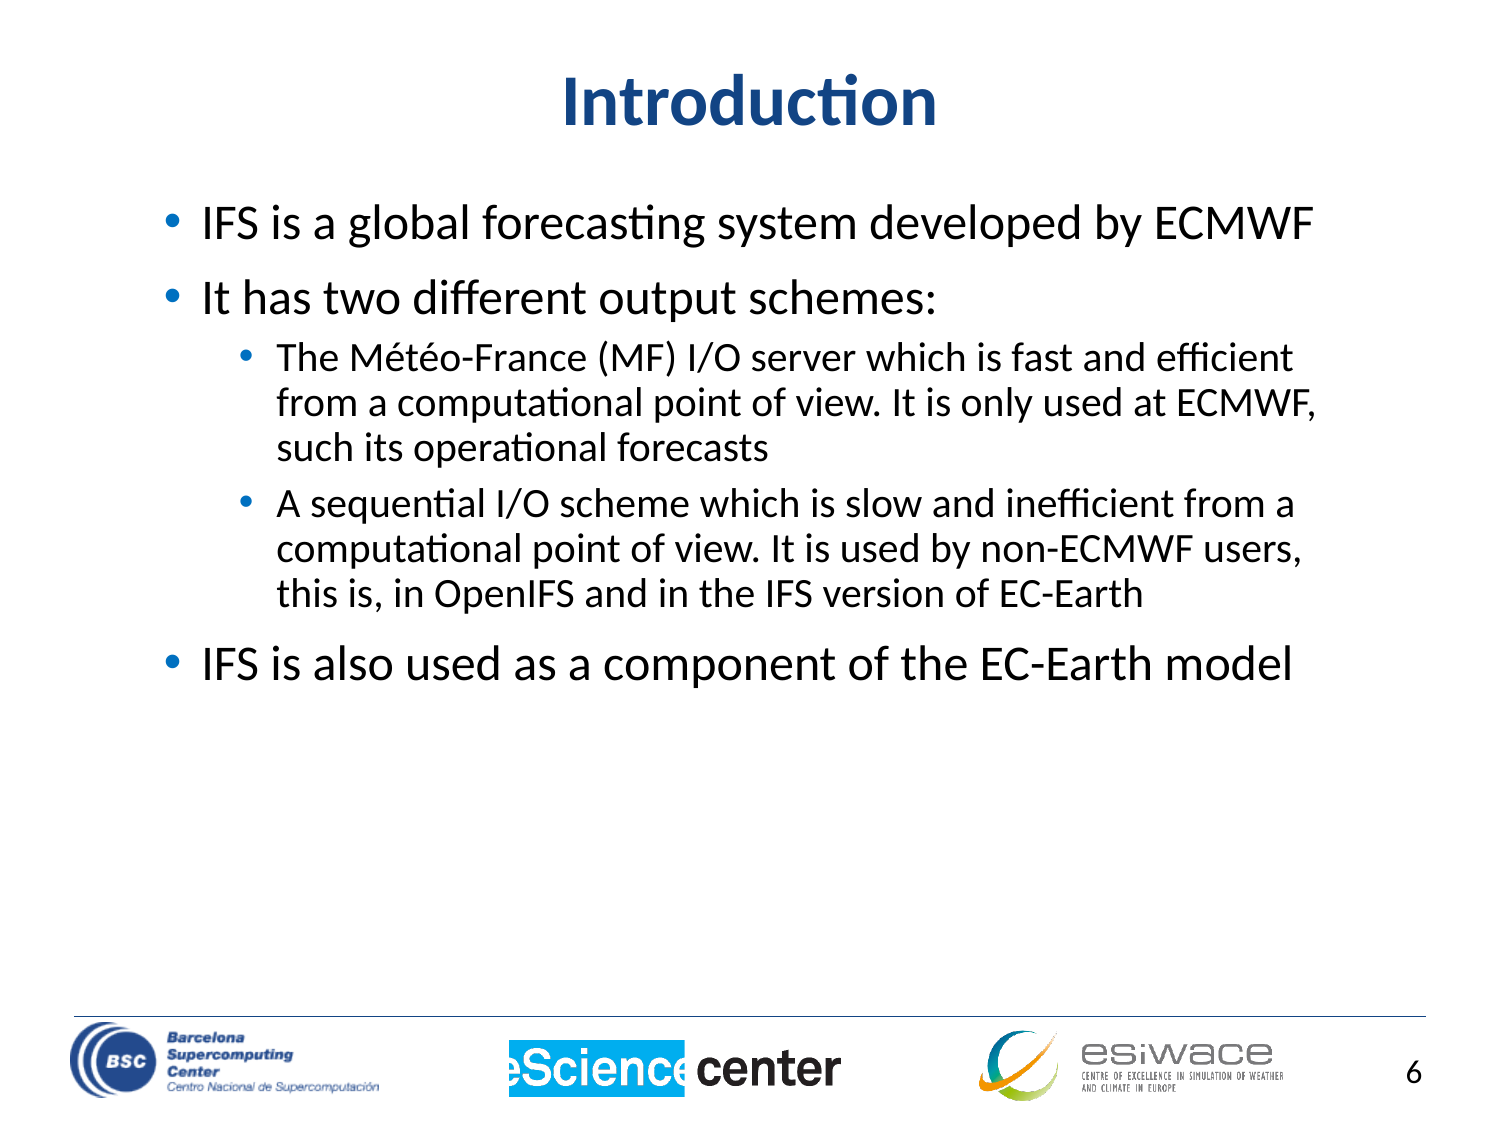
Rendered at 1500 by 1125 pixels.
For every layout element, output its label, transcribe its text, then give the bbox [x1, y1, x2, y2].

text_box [73, 1016, 1438, 1103]
title Introduction [192, 45, 1308, 159]
list IFS is a global forecasting system developed by ECMWF It has two different output schemes: The Météo-France (MF) I/O server which is fast and efficient from a computational point of view. It is only used at ECMWF, such its operational forecasts A sequential I/O scheme which is slow and inefficient from a computational point of view. It is used by non-ECMWF users, this is, in OpenIFS and in the IFS version of EC-Earth IFS is also used as a component of the EC-Earth model [140, 166, 1360, 1006]
